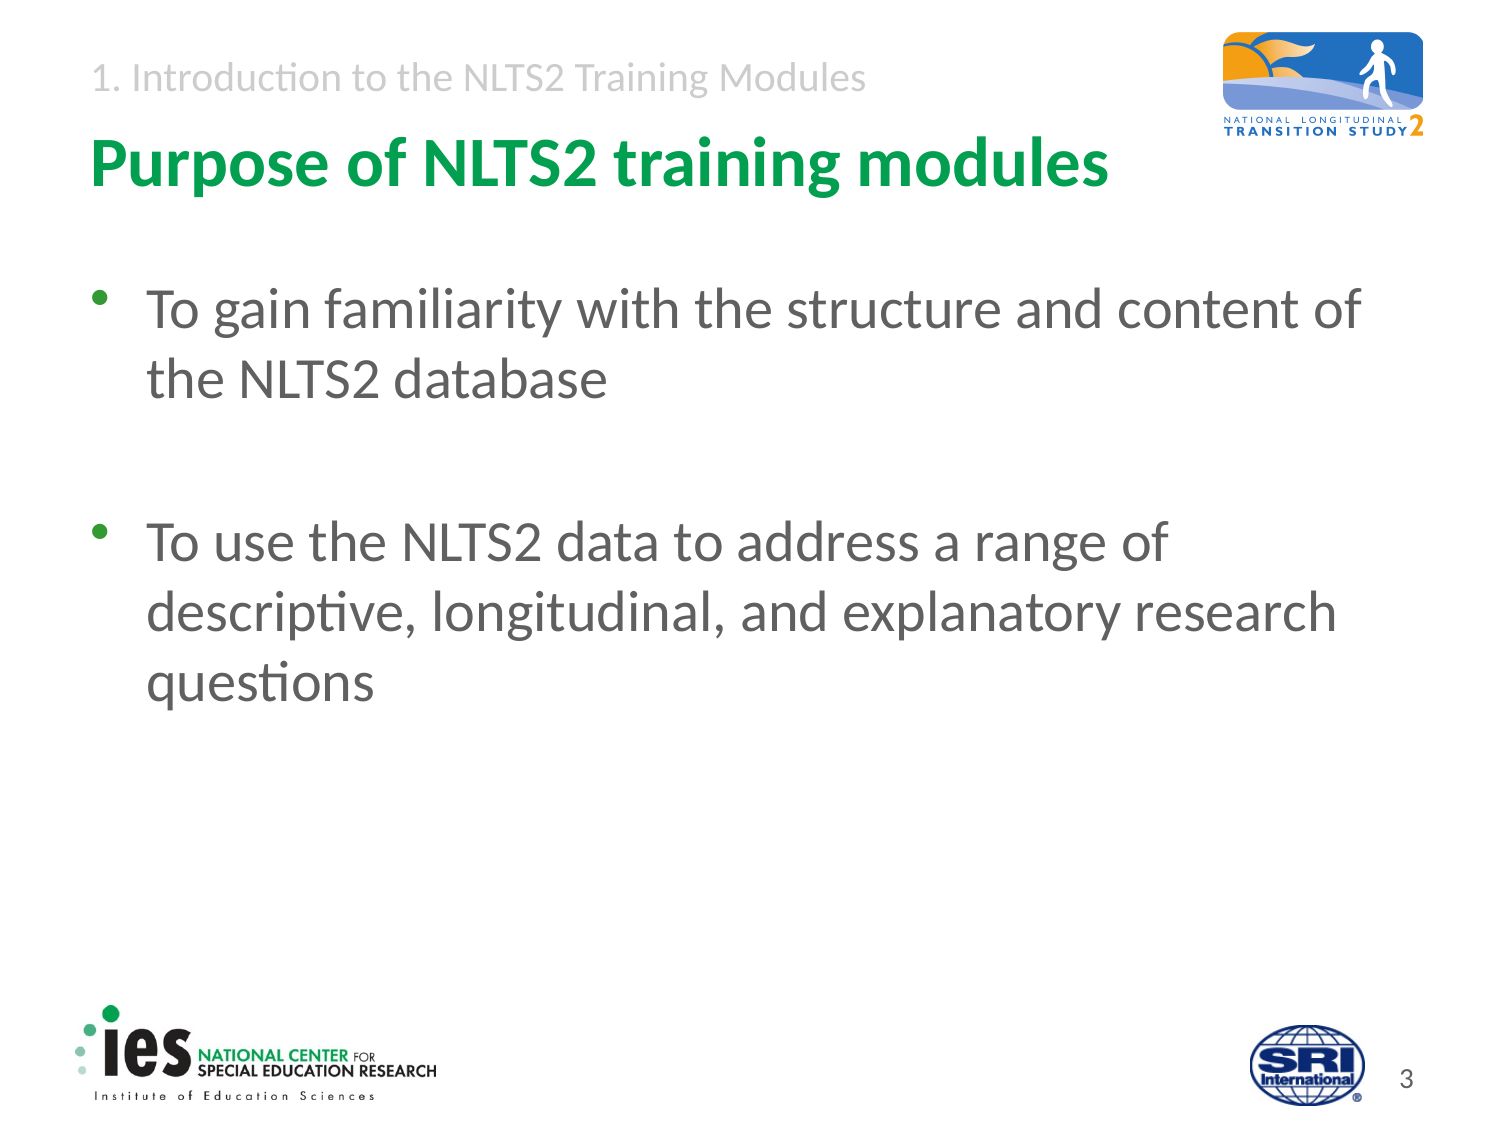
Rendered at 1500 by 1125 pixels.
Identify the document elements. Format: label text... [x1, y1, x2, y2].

picture [1250, 1025, 1365, 1106]
list To gain familiarity with the structure and content of the NLTS2 database To use the NLTS2 data to address a range of descriptive, longitudinal, and explanatory research questions [74, 262, 1426, 1006]
slide_number 2 [1325, 1051, 1430, 1125]
title Purpose of NLTS2 training modules [74, 90, 1426, 226]
picture [75, 1006, 436, 1100]
